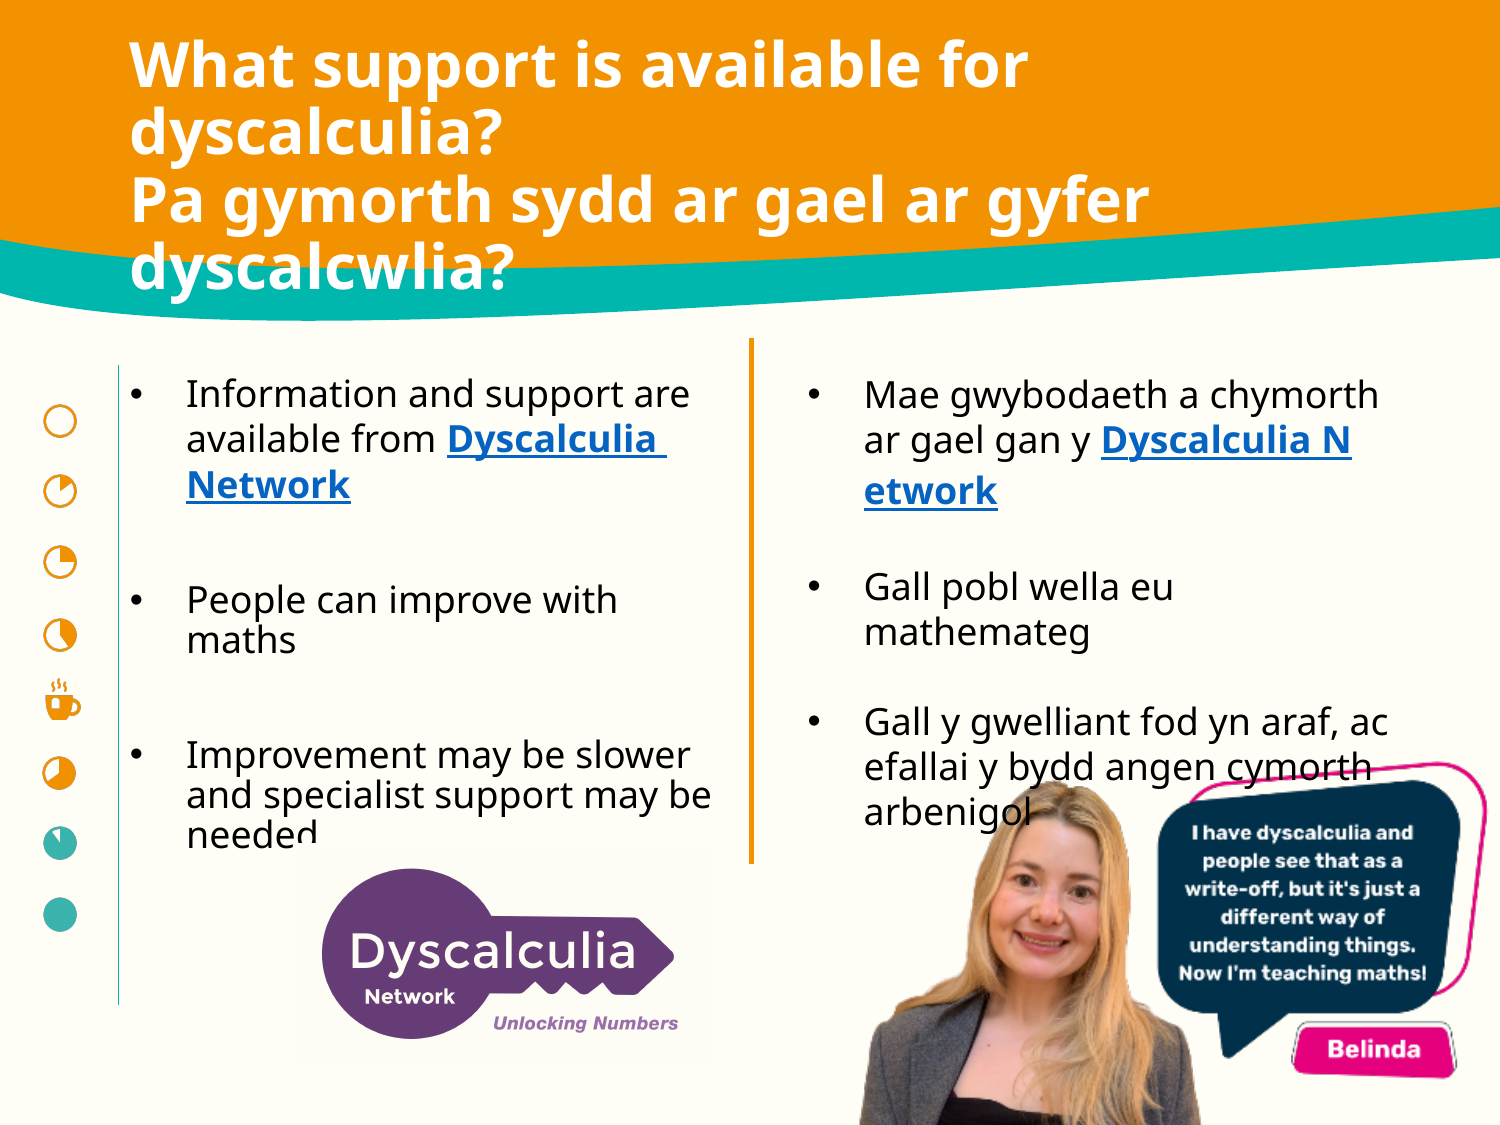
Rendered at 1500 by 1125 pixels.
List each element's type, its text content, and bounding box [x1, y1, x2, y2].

picture [39, 822, 81, 864]
text_box Information and support are available from Dyscalculia Network People can improve with maths Improvement may be slower and specialist support may be needed [114, 367, 729, 1125]
picture [293, 843, 717, 1067]
picture [835, 724, 1500, 1125]
picture [39, 614, 81, 656]
picture [39, 541, 81, 583]
picture [39, 470, 81, 512]
text_box Mae gwybodaeth a chymorth ar gael gan y Dyscalculia Network Gall pobl wella eu mathemateg Gall y gwelliant fod yn araf, ac efallai y bydd angen cymorth arbenigol [792, 363, 1425, 841]
picture [39, 400, 81, 442]
picture [39, 893, 81, 936]
picture [38, 752, 80, 794]
picture [36, 672, 90, 726]
list What support is available for dyscalculia? Pa gymorth sydd ar gael ar gyfer dyscalcwlia? [114, 25, 1425, 216]
